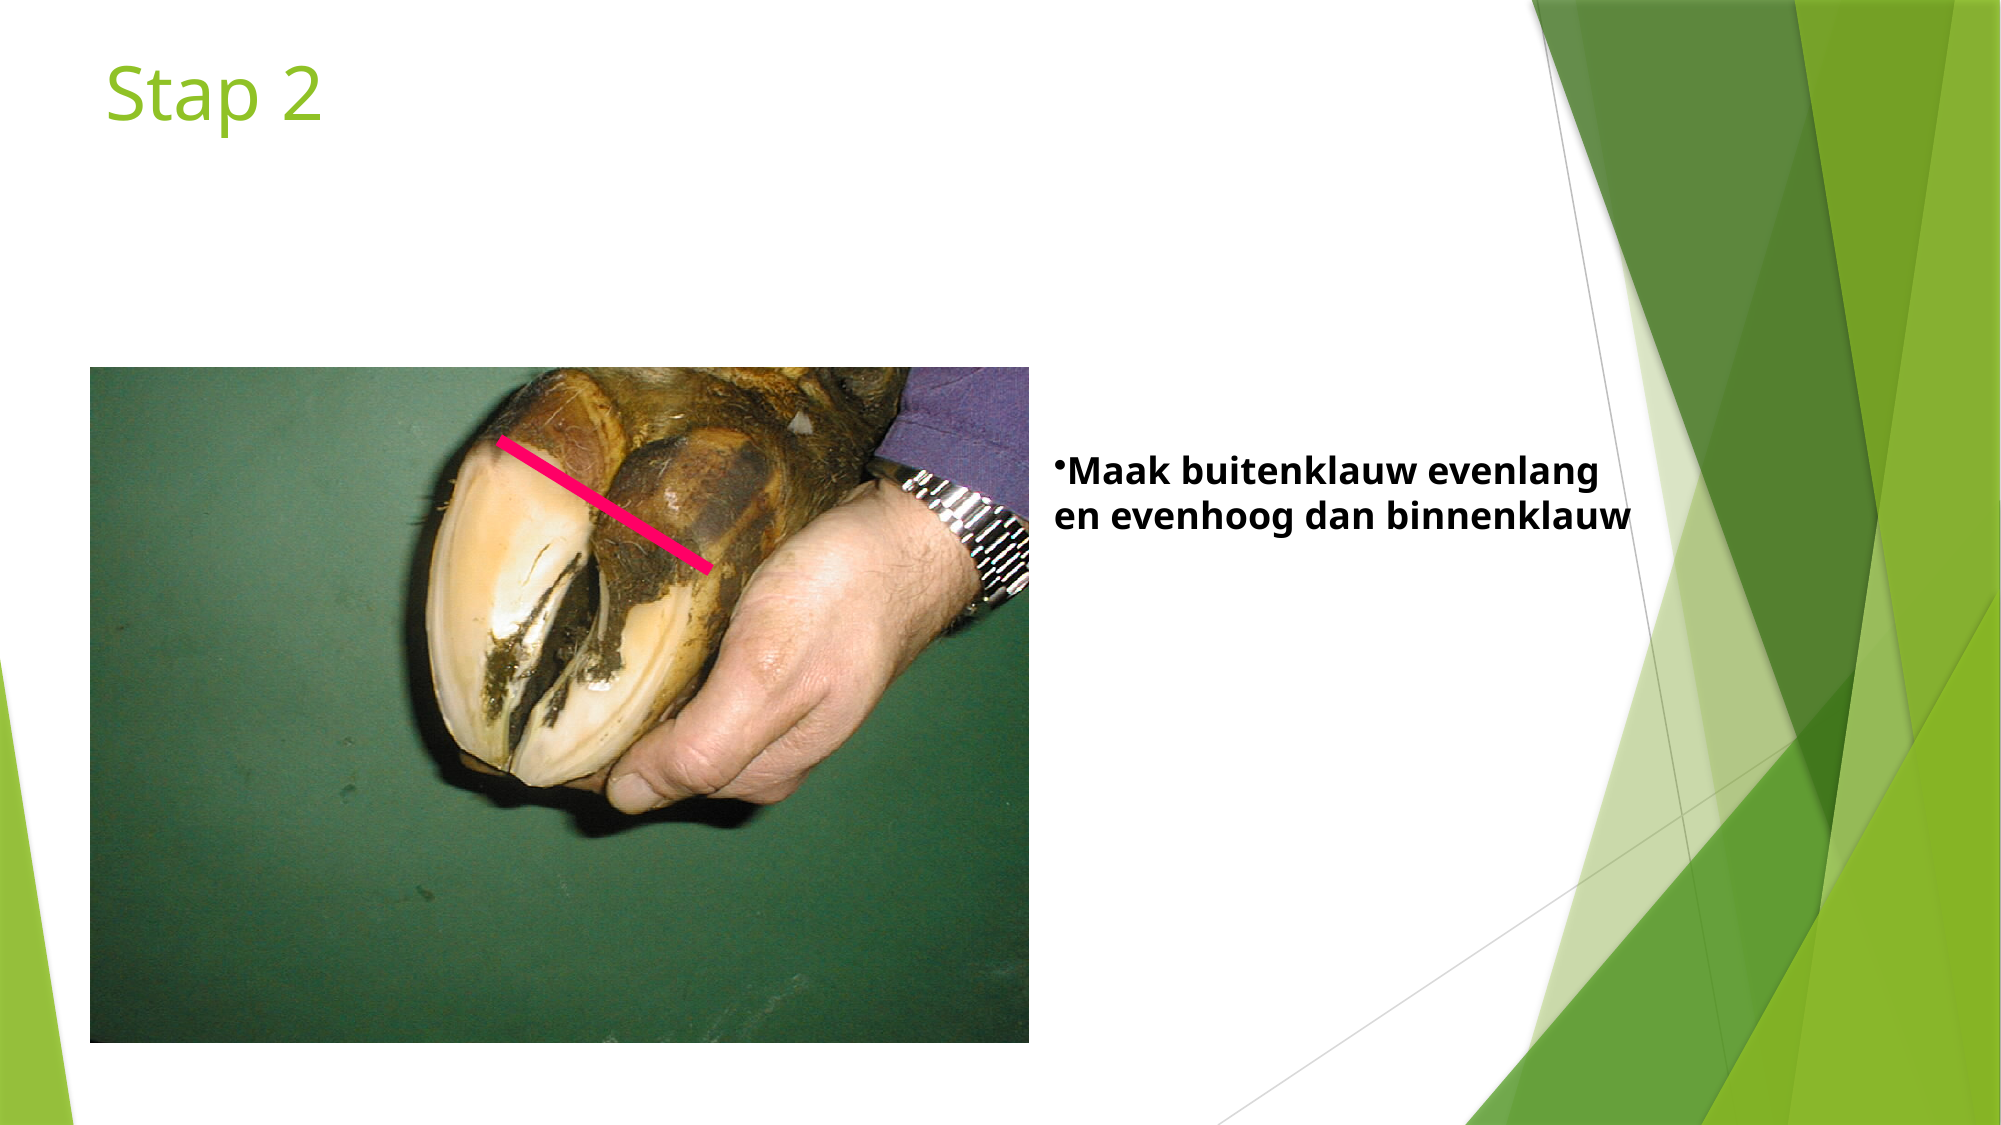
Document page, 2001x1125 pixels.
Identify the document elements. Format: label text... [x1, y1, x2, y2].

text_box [90, 366, 1029, 1043]
text_box Maak buitenklauw evenlang en evenhoog dan binnenklauw [1039, 439, 1647, 590]
title Stap 2 [90, 38, 1366, 226]
